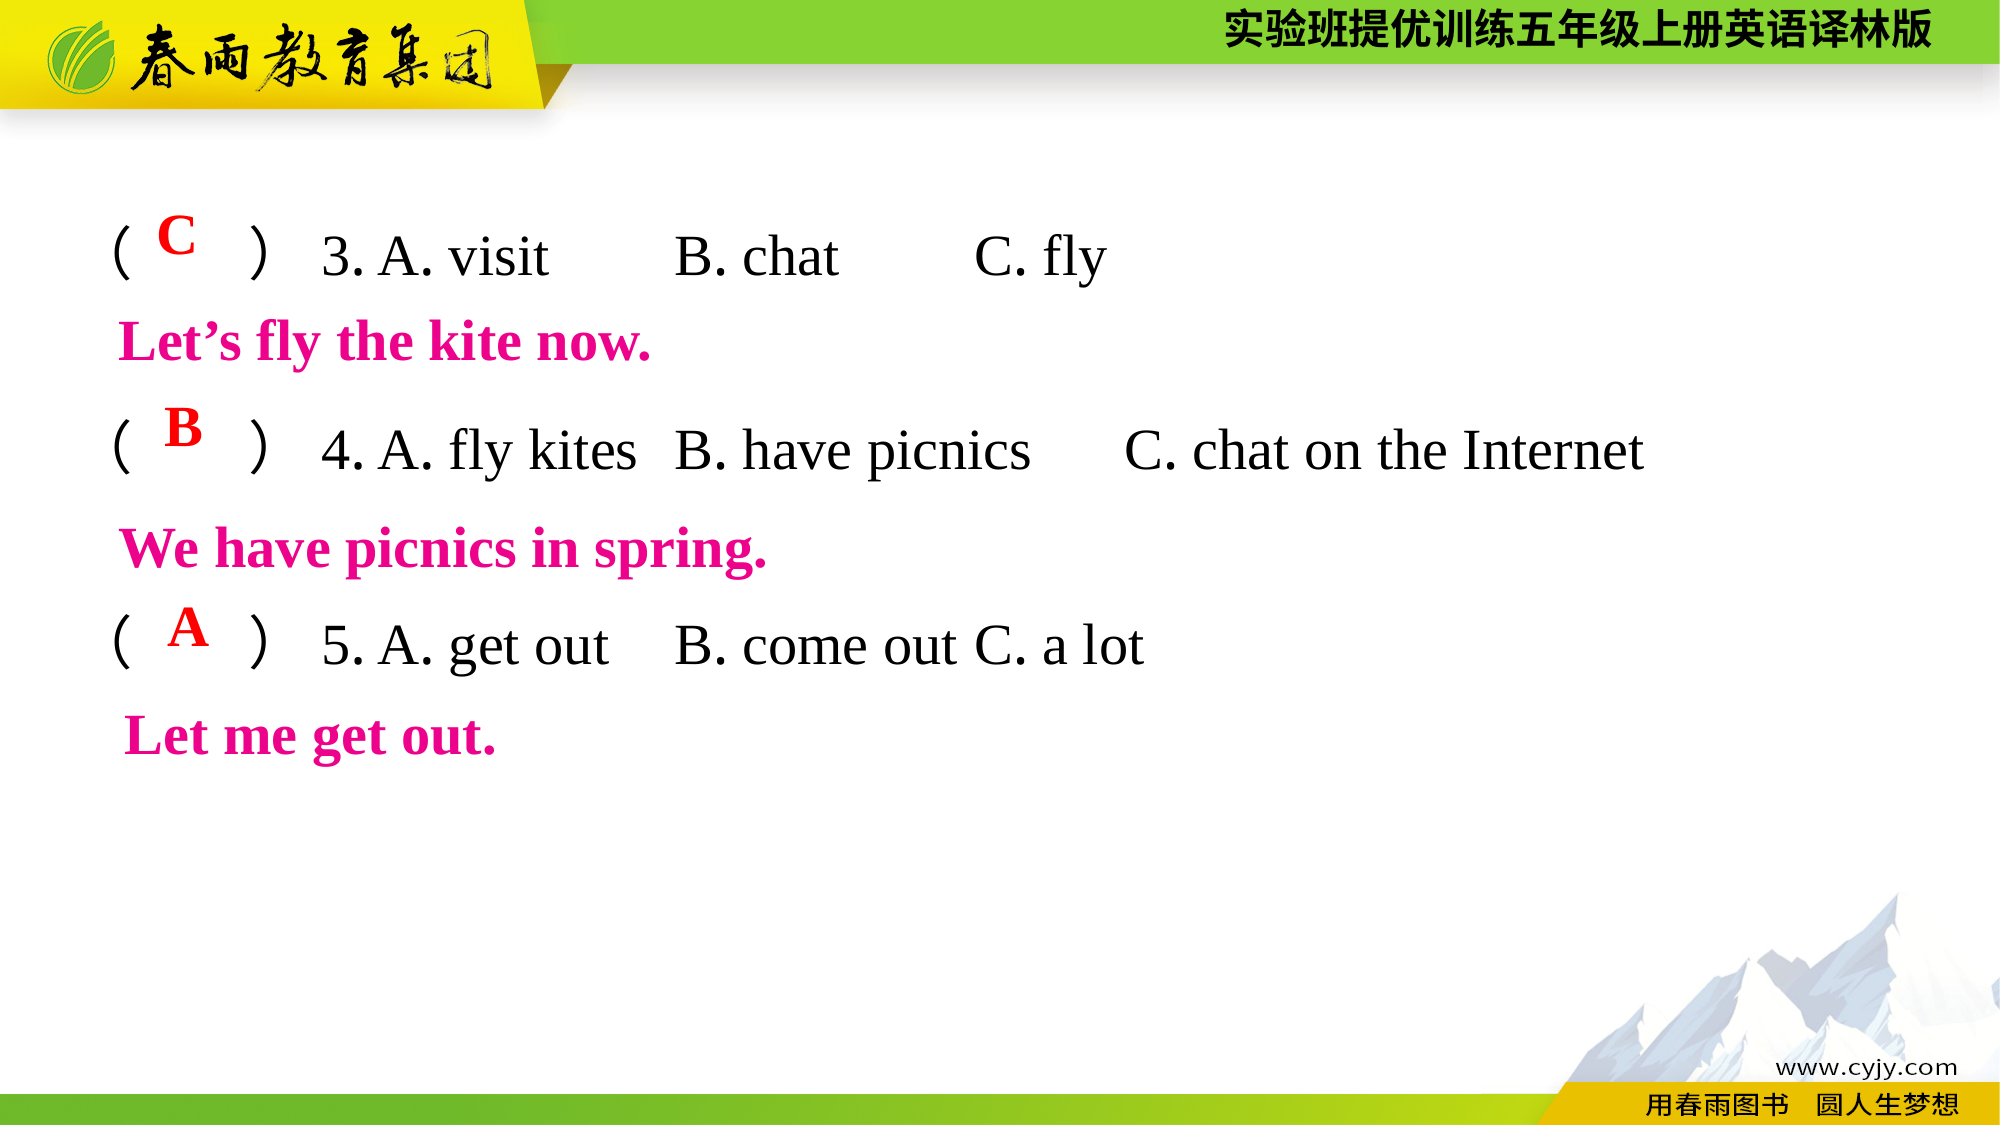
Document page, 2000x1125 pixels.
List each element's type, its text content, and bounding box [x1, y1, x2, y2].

text_box Let me get out. [109, 653, 512, 774]
text_box Let’s fly the kite now. [103, 259, 668, 380]
text_box B [149, 381, 219, 466]
text_box We have picnics in spring. [104, 466, 784, 587]
picture [0, 0, 2000, 1125]
text_box A [153, 580, 225, 665]
list （ ）3. A. visit B. chat C. fly （ ）4. A. fly kites B. have picnics C. chat on the Internet （ ）5. A. get out B. come out C. a lot [59, 174, 1944, 690]
text_box C [141, 189, 213, 274]
